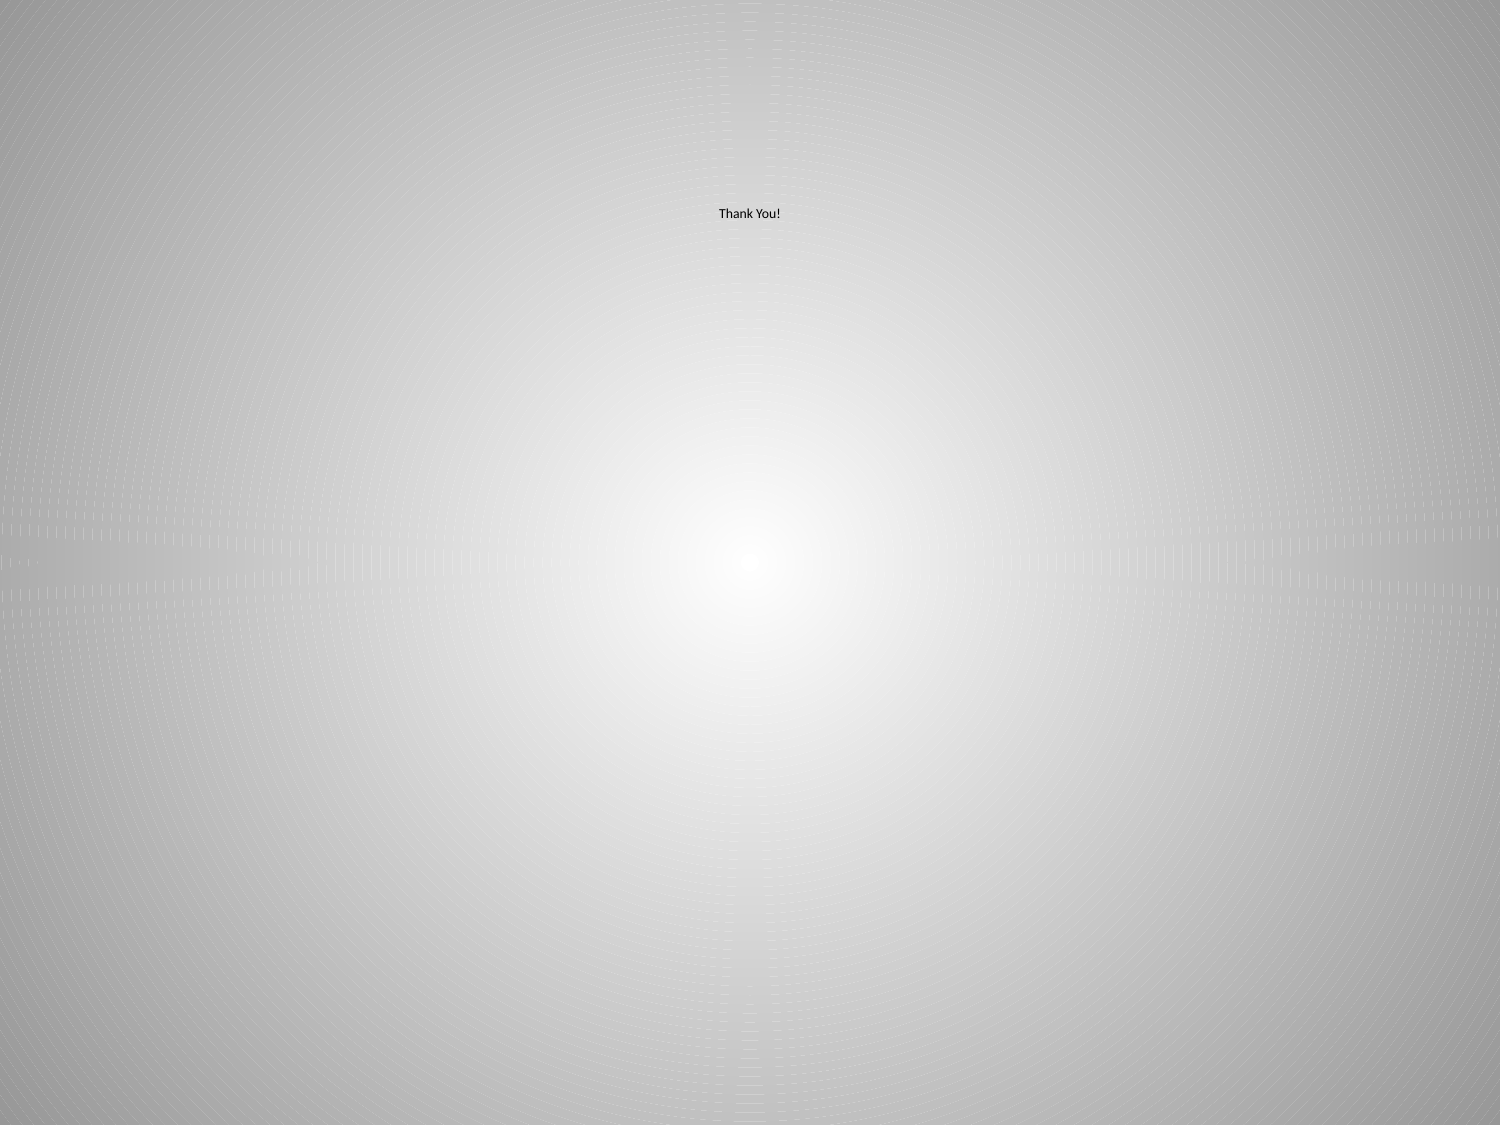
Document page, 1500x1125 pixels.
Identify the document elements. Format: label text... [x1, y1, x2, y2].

title Thank You! [75, 45, 1425, 233]
